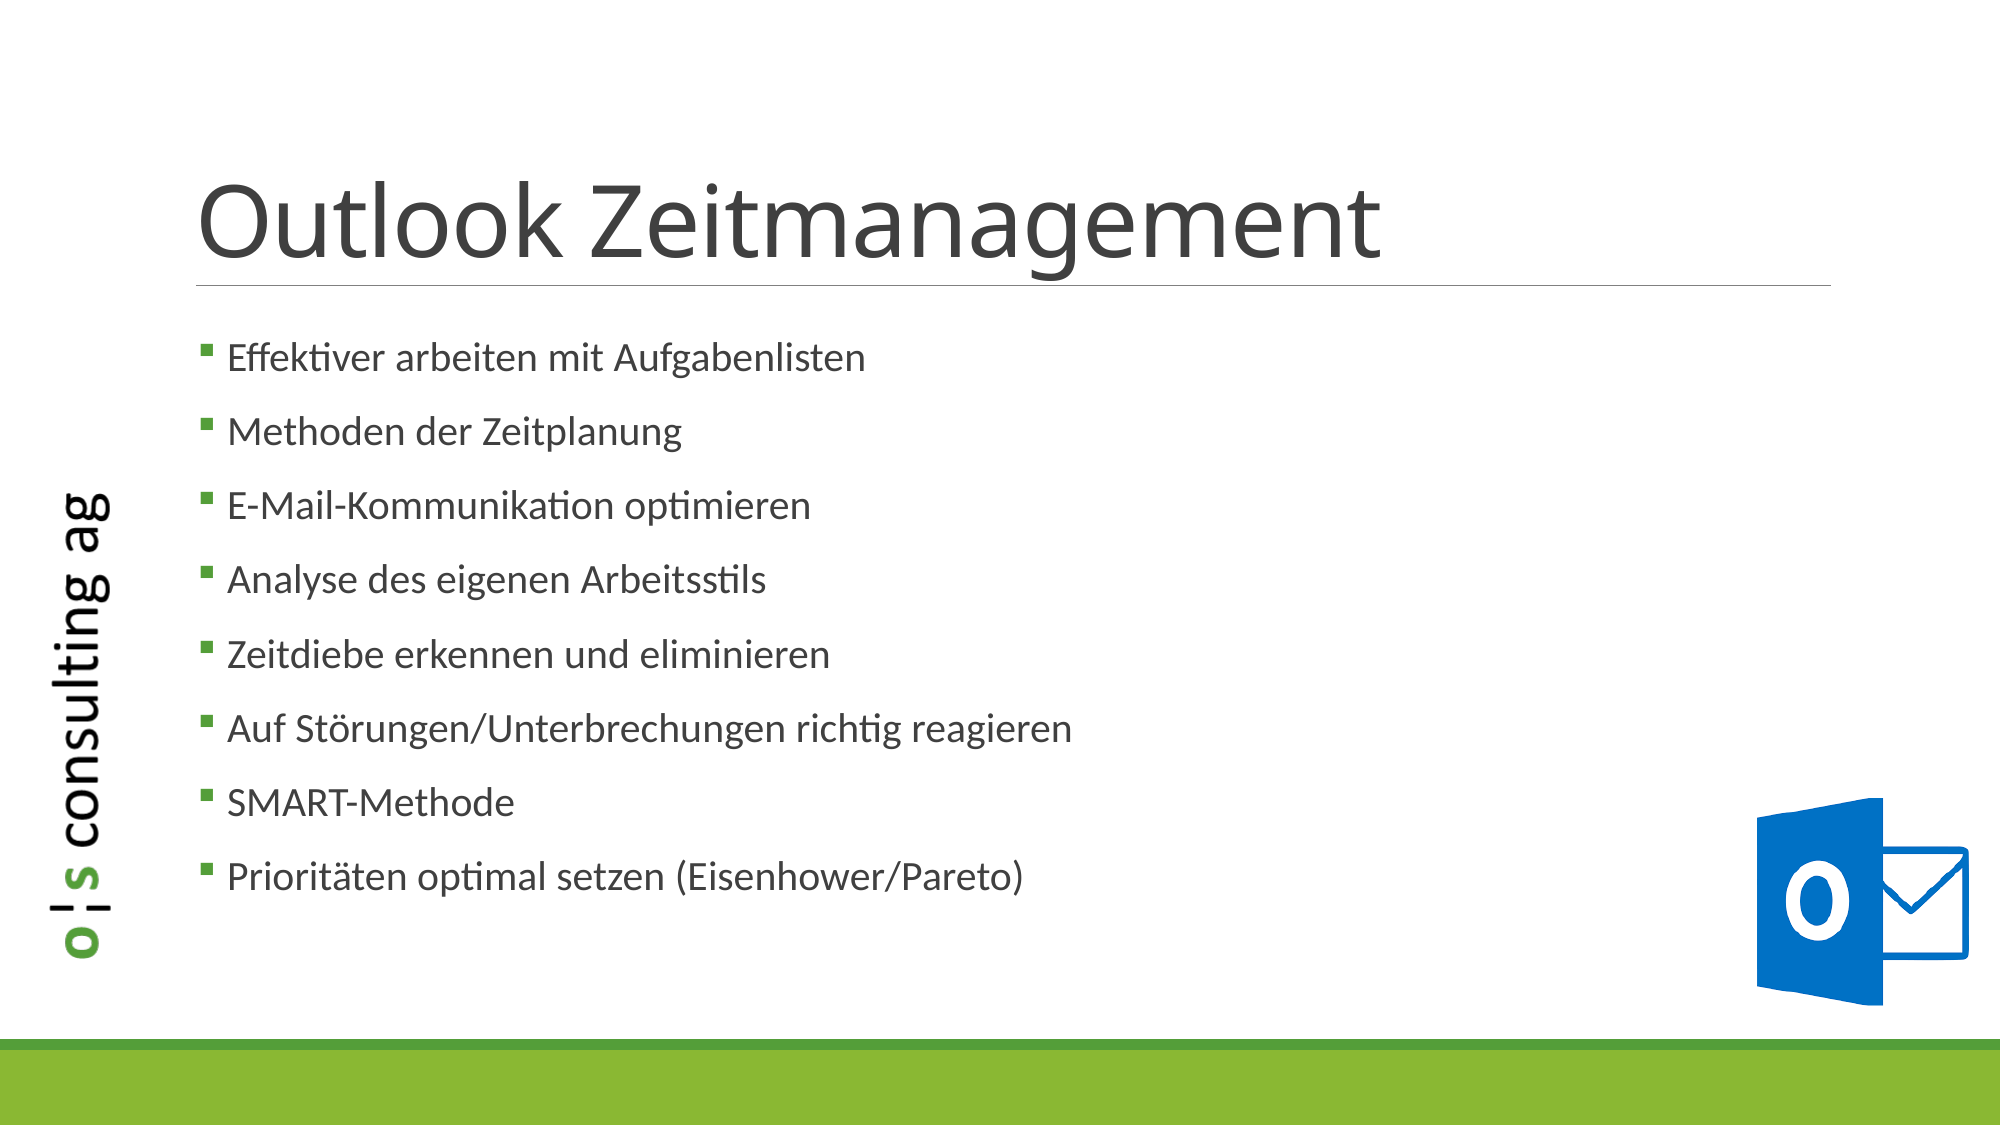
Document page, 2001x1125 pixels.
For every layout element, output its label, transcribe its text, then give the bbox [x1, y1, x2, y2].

list Effektiver arbeiten mit Aufgabenlisten Methoden der Zeitplanung E-Mail-Kommunikation optimieren Analyse des eigenen Arbeitsstils Zeitdiebe erkennen und eliminieren Auf Störungen/Unterbrechungen richtig reagieren SMART-Methode Prioritäten optimal setzen (Eisenhower/Pareto) [197, 327, 1830, 963]
picture [15, 450, 157, 1001]
title Outlook Zeitmanagement [180, 47, 1830, 285]
picture [1756, 798, 1969, 1006]
